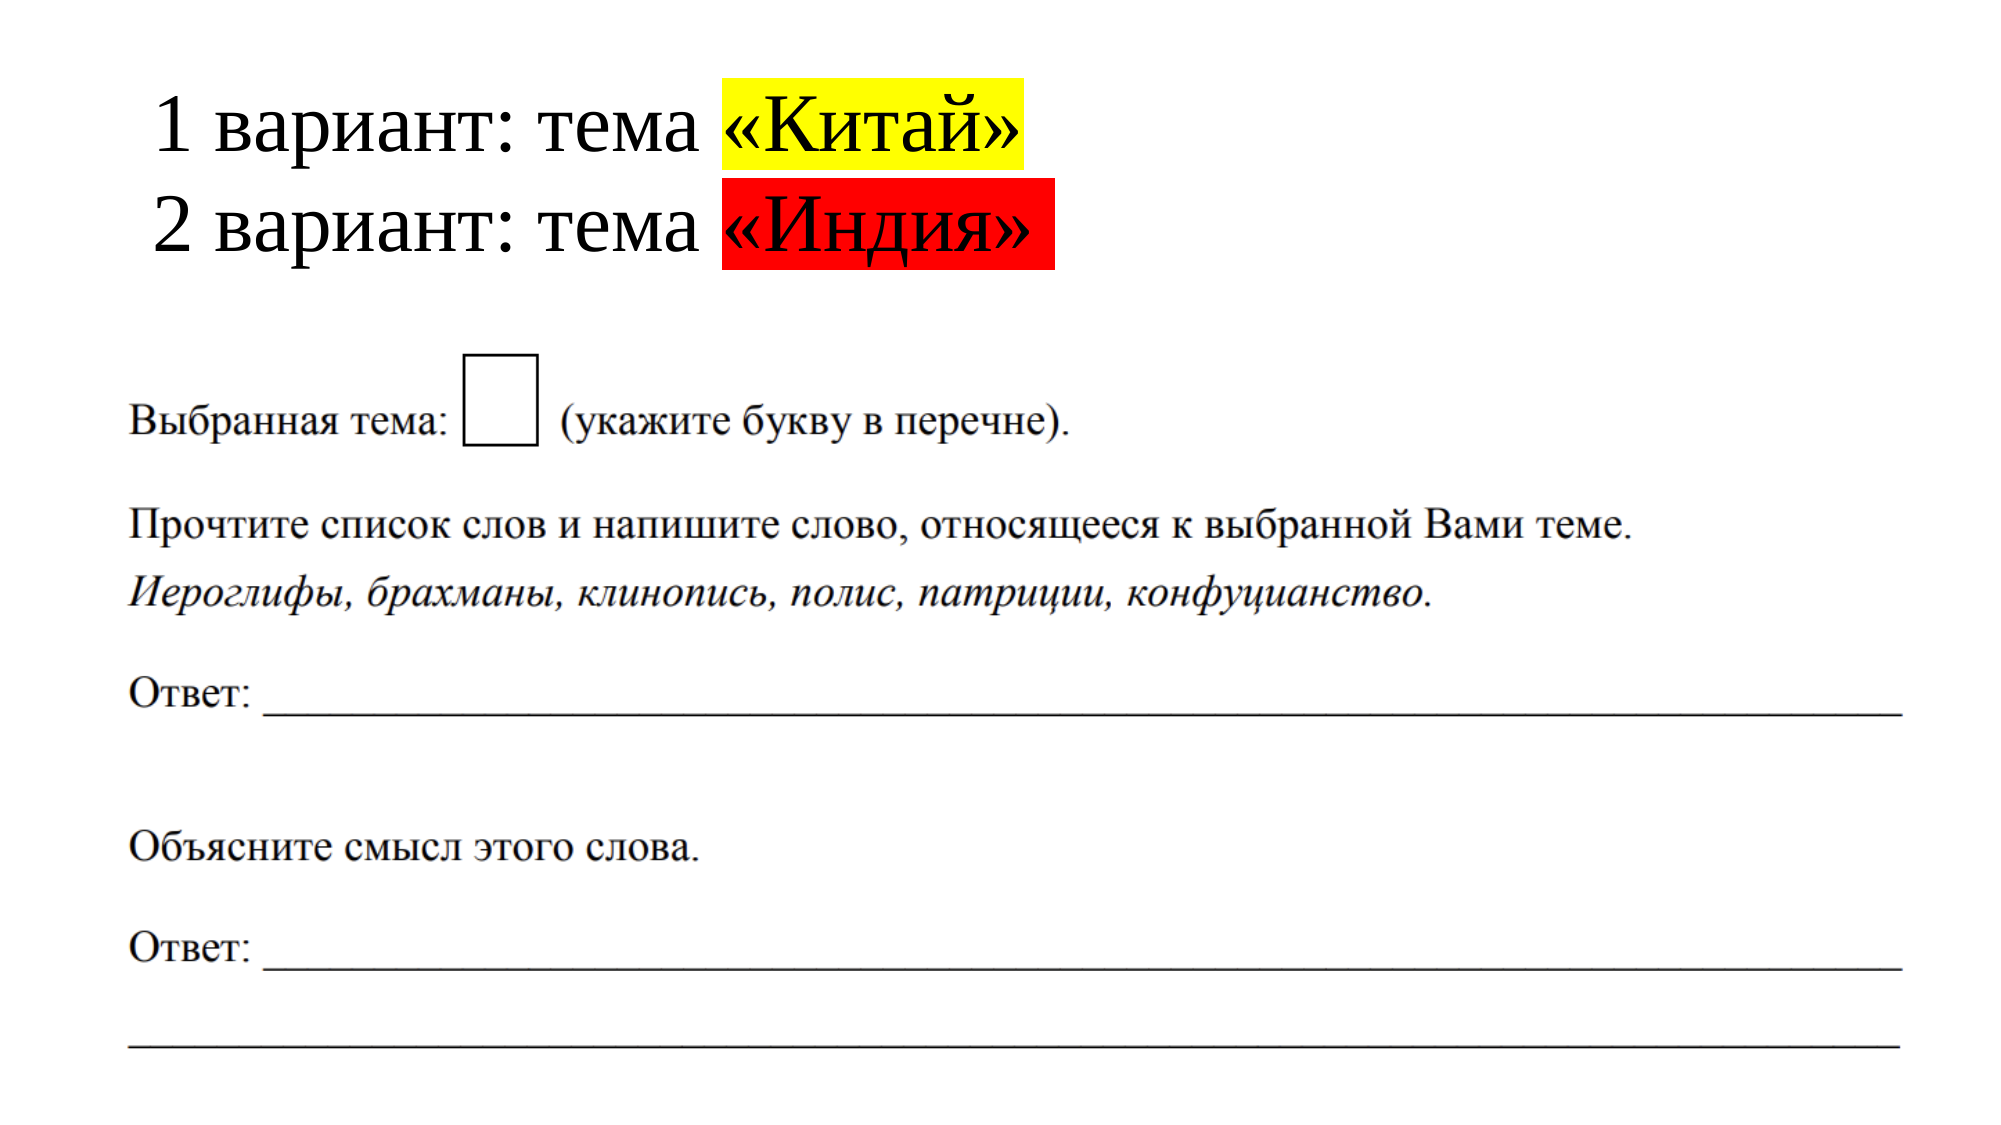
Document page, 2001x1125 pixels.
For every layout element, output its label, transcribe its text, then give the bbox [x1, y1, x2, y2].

title 1 вариант: тема «Китай» 2 вариант: тема «Индия» [137, 59, 1863, 278]
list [100, 290, 1928, 1103]
